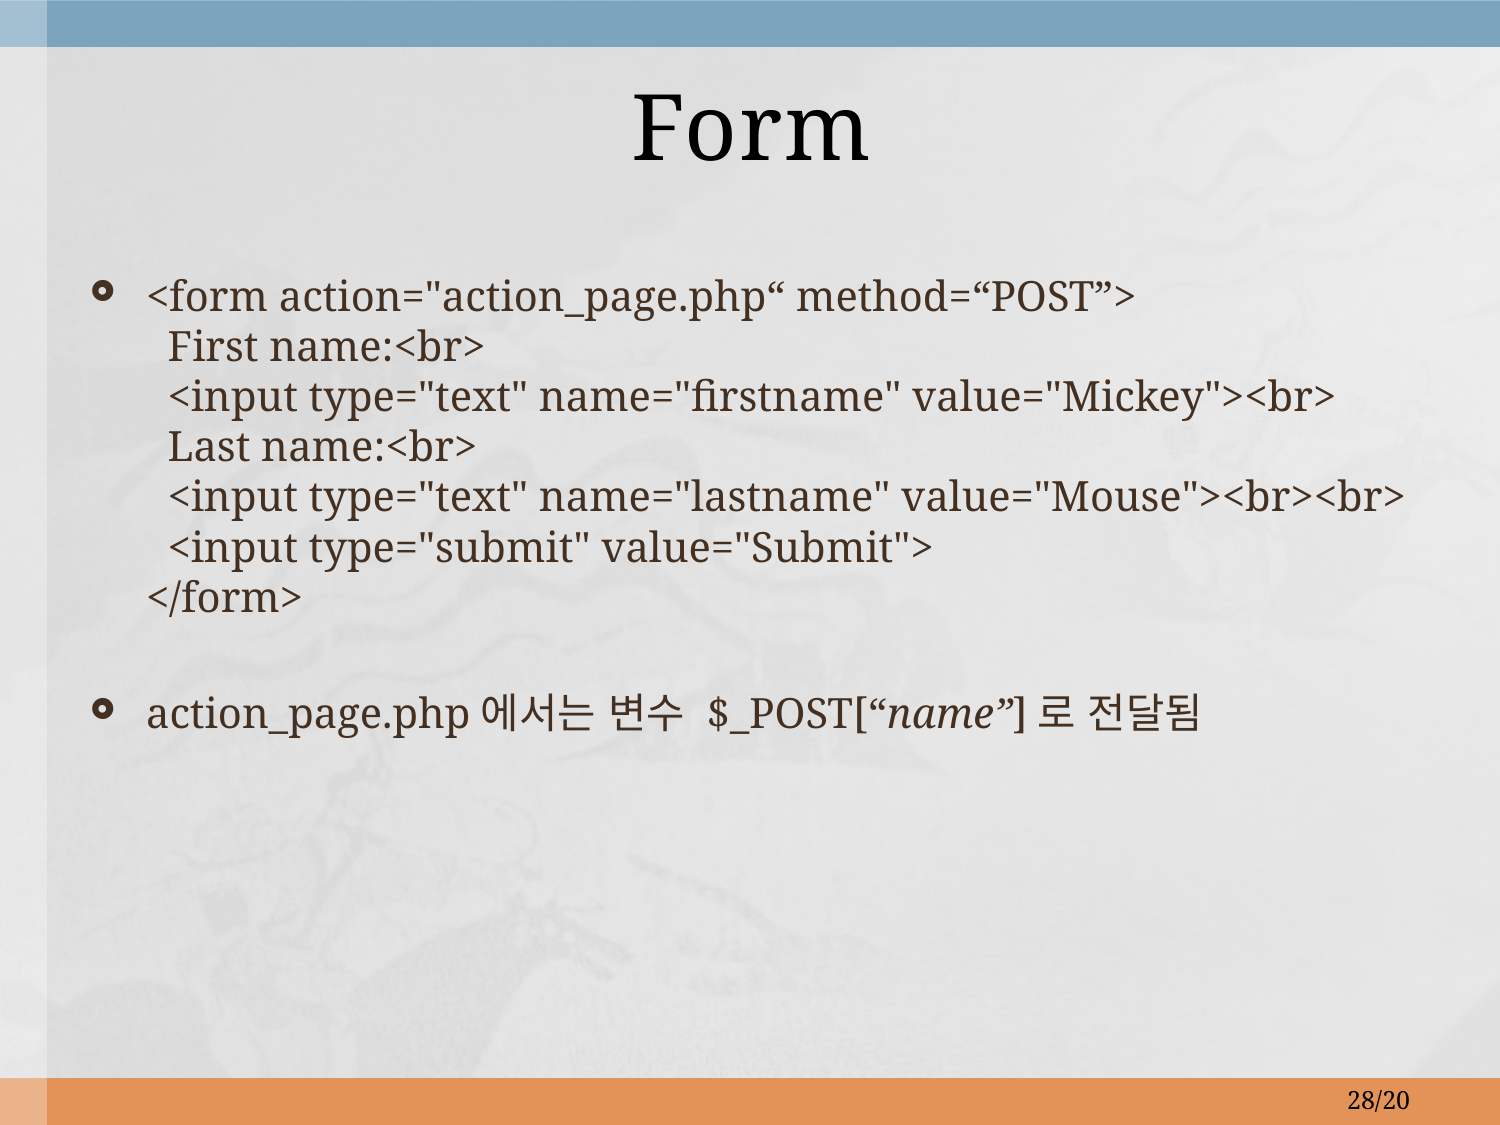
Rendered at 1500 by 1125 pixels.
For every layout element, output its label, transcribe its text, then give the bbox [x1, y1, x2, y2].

slide_number 28/20 [1074, 1078, 1425, 1125]
list <form action="action_page.php“ method=“POST”> First name:<br> <input type="text" name="firstname" value="Mickey"><br> Last name:<br> <input type="text" name="lastname" value="Mouse"><br><br> <input type="submit" value="Submit"> </form> action_page.php에서는 변수 $_POST[“name”]로 전달됨 [75, 262, 1425, 1005]
title Form [49, 46, 1454, 202]
